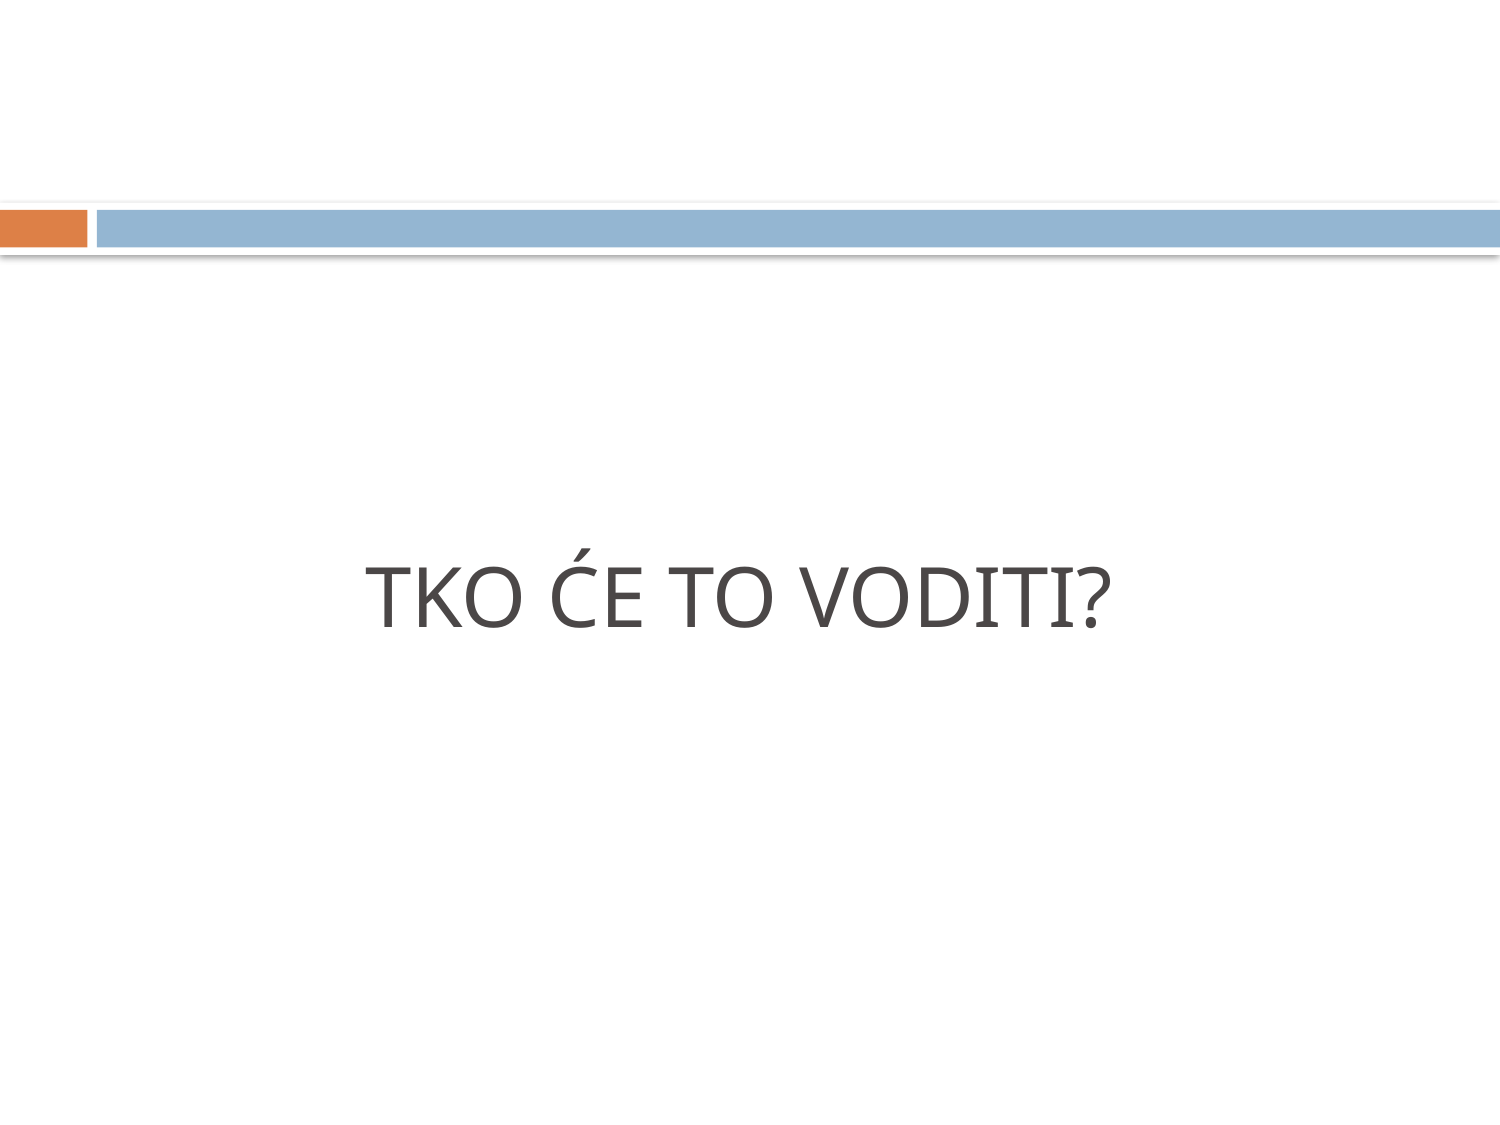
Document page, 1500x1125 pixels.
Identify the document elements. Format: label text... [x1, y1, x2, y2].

text_box TKO ĆE TO VODITI? [76, 536, 1424, 652]
